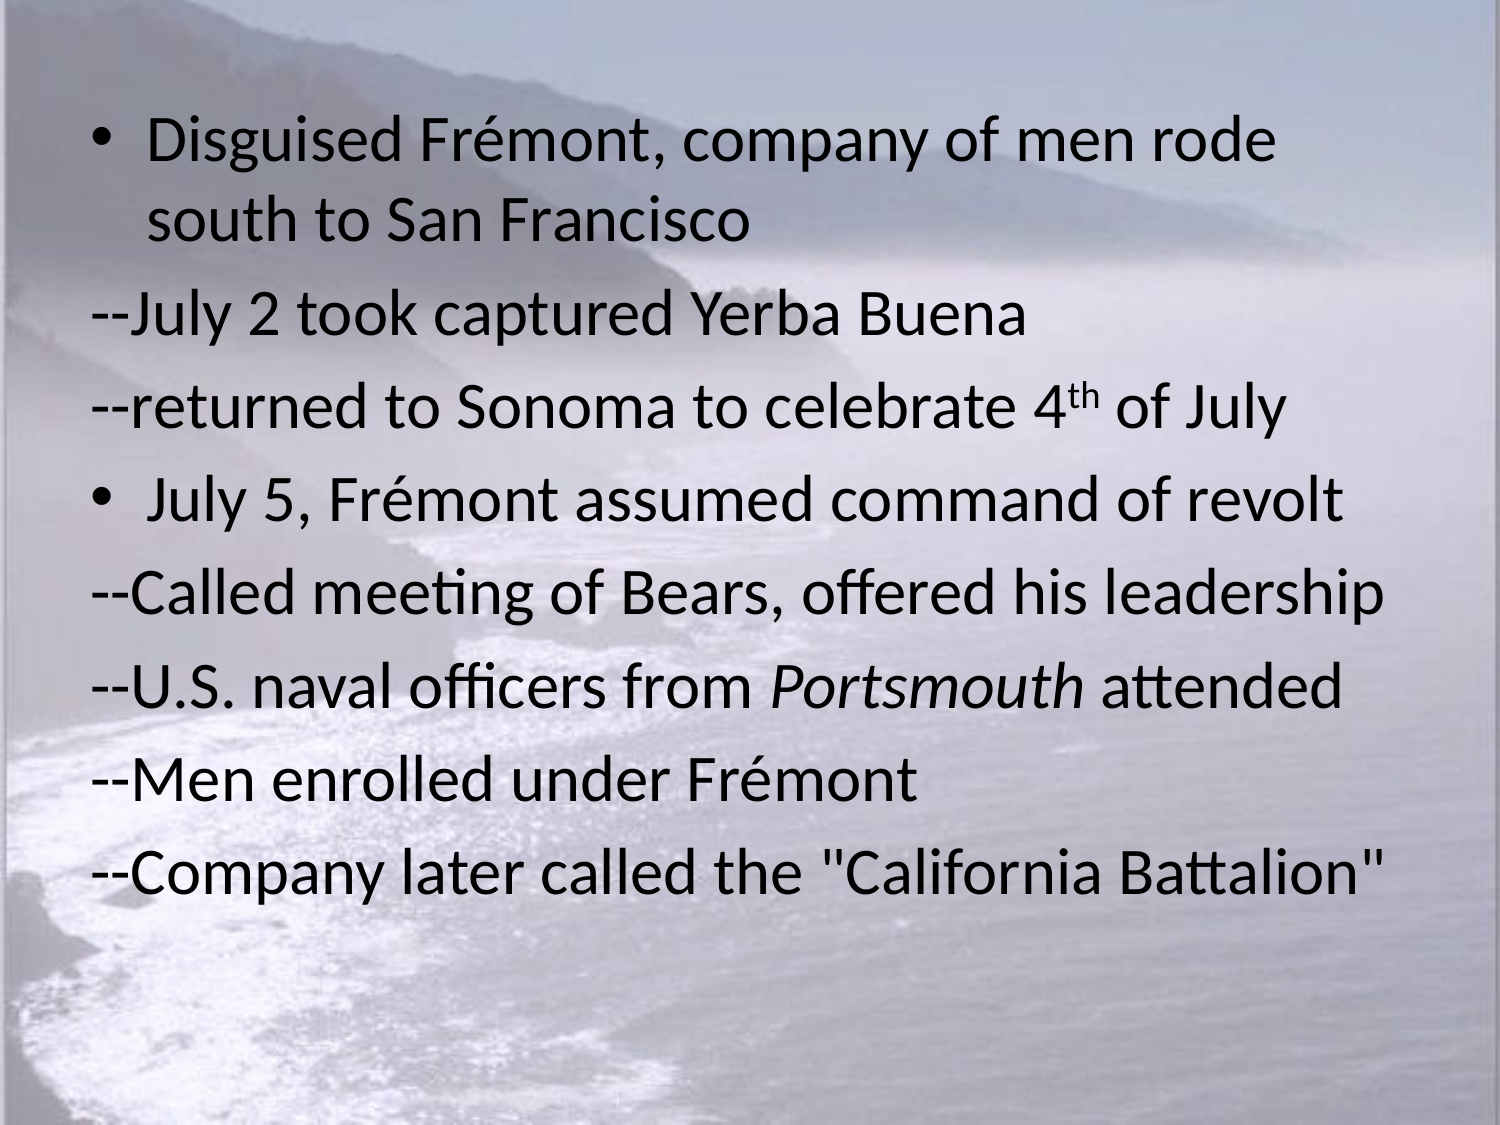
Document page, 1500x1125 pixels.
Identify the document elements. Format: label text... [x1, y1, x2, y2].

picture [0, 0, 1500, 1125]
list Disguised Frémont, company of men rode south to San Francisco --July 2 took captured Yerba Buena --returned to Sonoma to celebrate 4th of July July 5, Frémont assumed command of revolt --Called meeting of Bears, offered his leadership --U.S. naval officers from Portsmouth attended --Men enrolled under Frémont --Company later called the "California Battalion" [75, 87, 1425, 1005]
